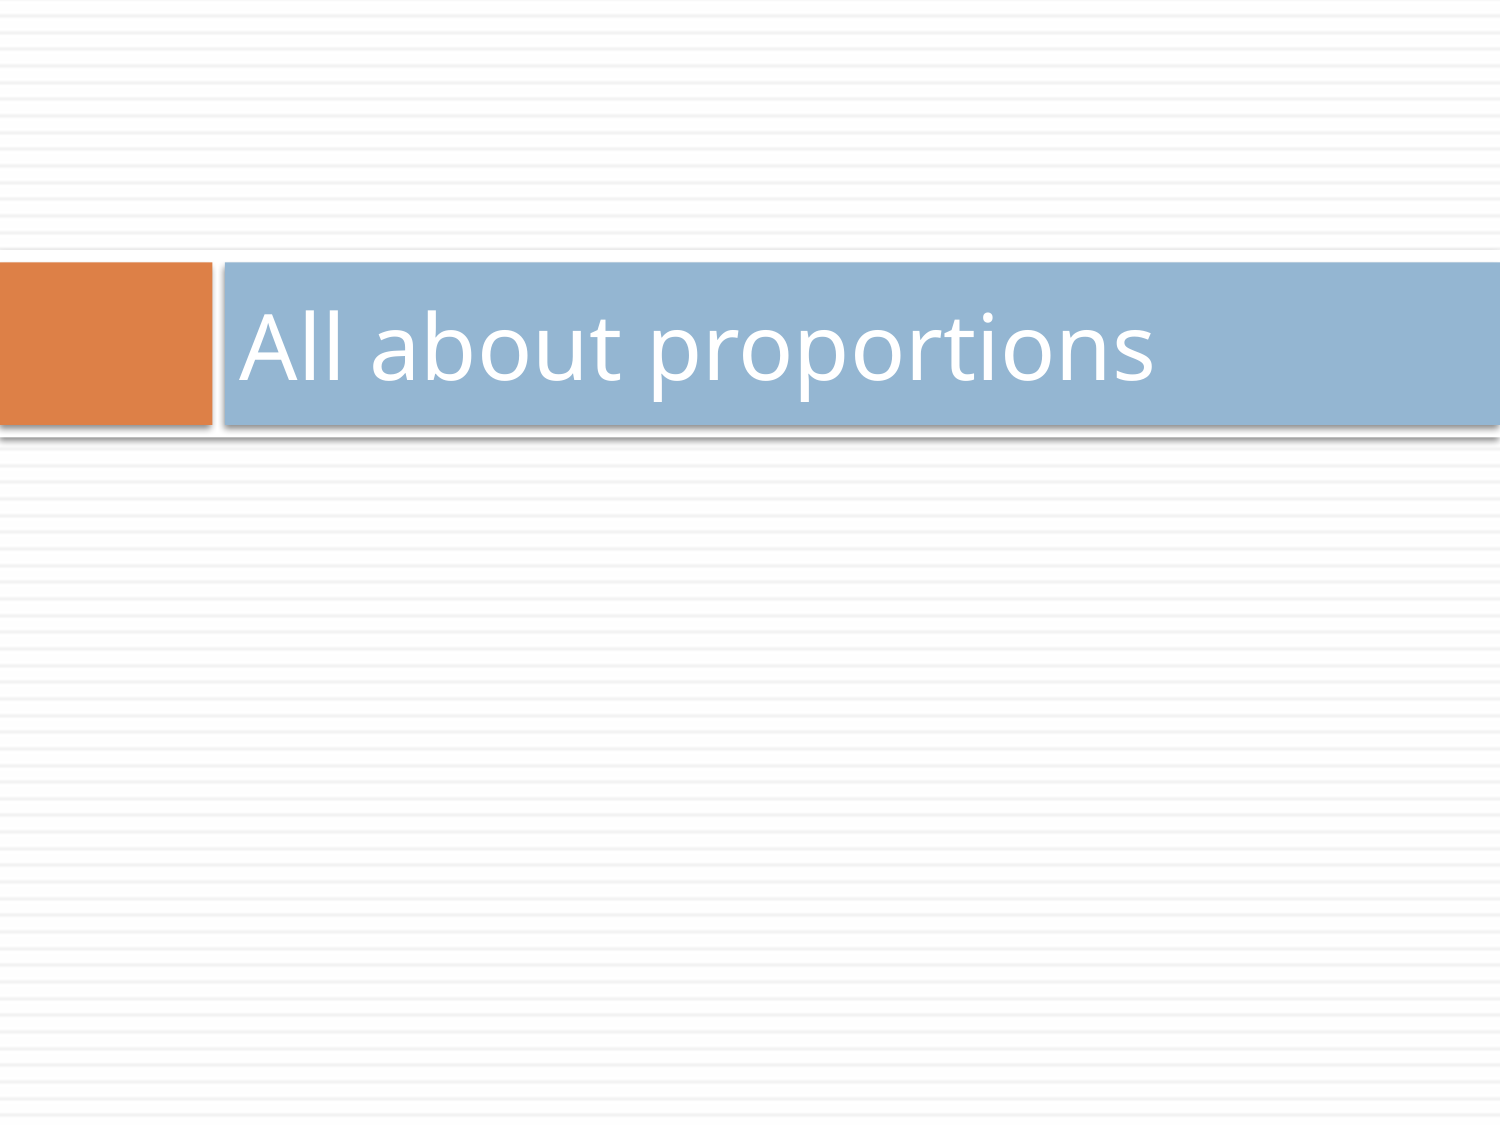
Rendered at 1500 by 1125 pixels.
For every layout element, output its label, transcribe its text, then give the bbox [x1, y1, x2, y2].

title All about proportions [225, 262, 1475, 425]
